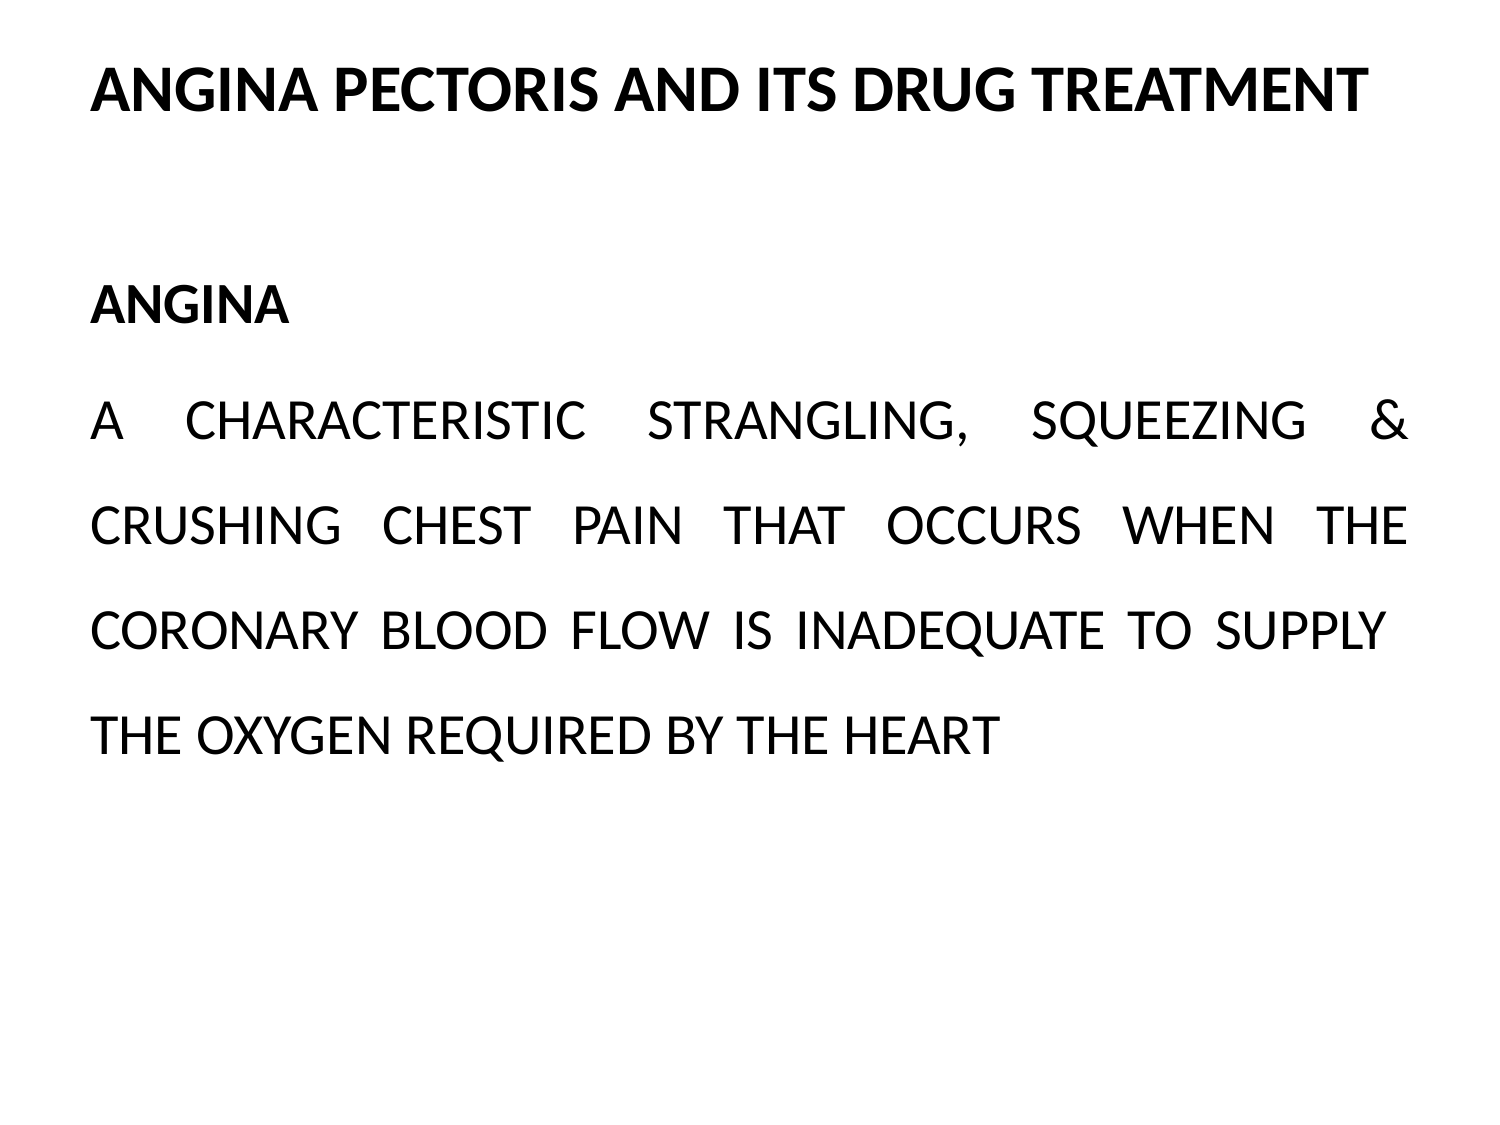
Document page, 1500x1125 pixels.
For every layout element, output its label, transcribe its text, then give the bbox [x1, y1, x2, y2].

list ANGINA PECTORIS AND ITS DRUG TREATMENT ANGINA A CHARACTERISTIC STRANGLING, SQUEEZING & CRUSHING CHEST PAIN THAT OCCURS WHEN THE CORONARY BLOOD FLOW IS INADEQUATE TO SUPPLY THE OXYGEN REQUIRED BY THE HEART [75, 37, 1425, 1075]
